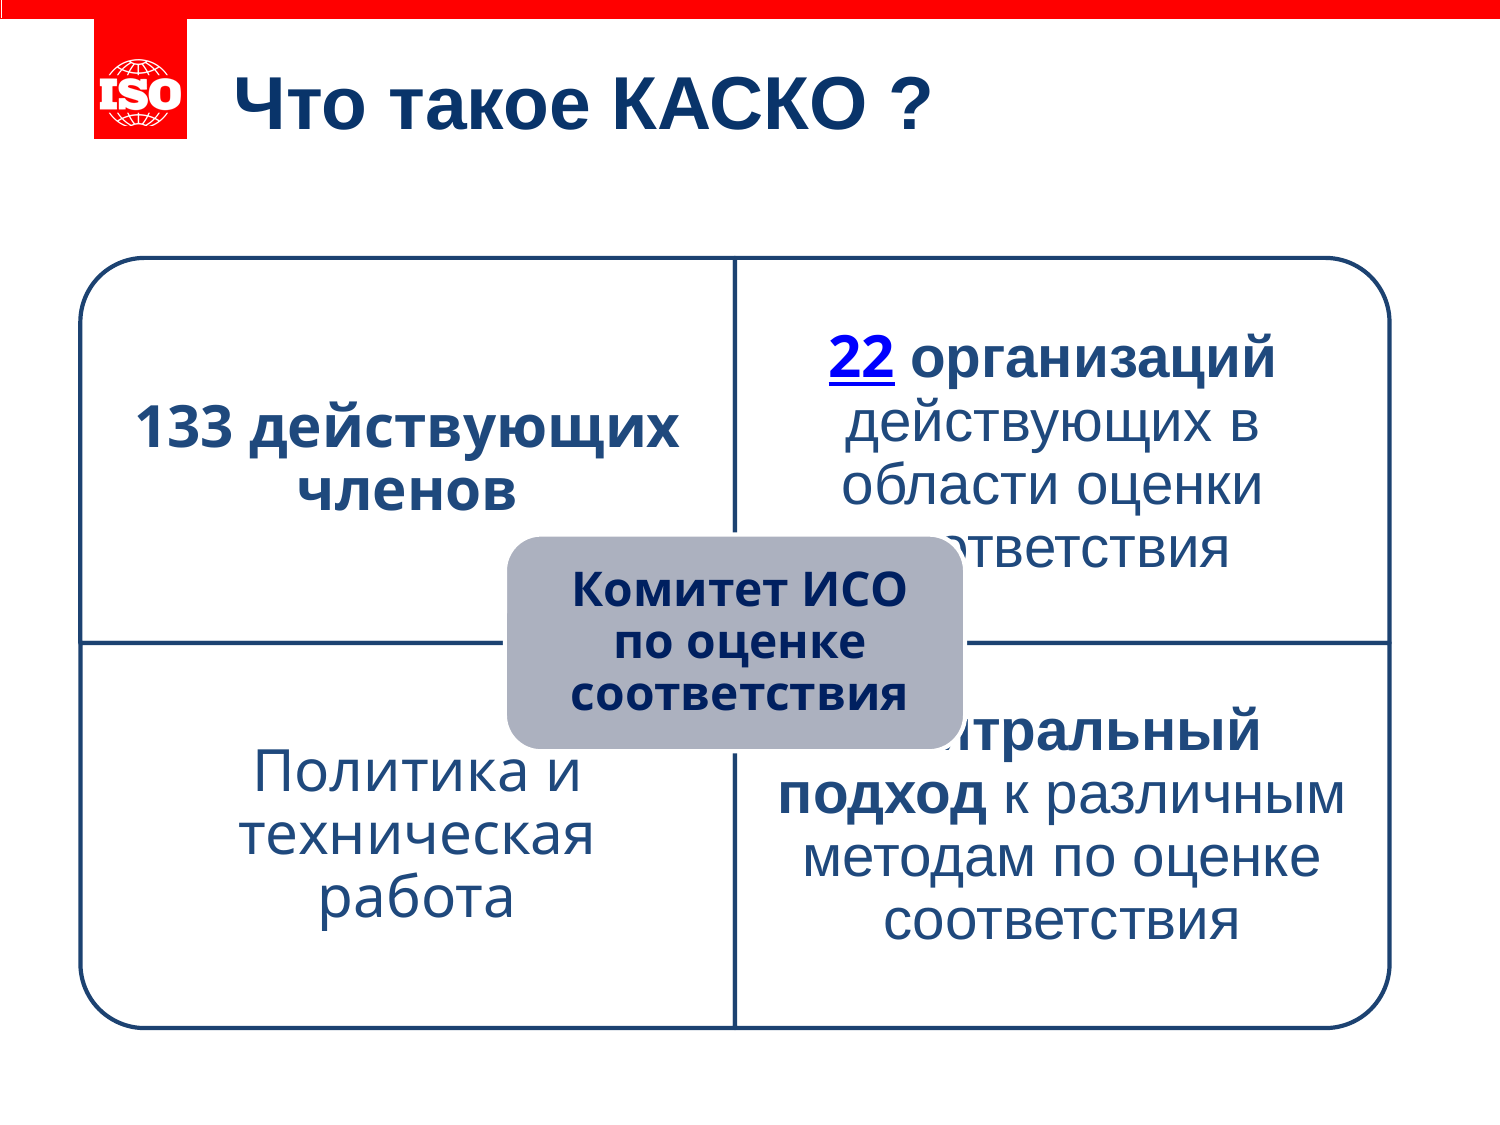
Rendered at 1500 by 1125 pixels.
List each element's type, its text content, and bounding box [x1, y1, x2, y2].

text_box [80, 257, 1390, 1029]
text_box Что такое КАСКО ? [218, 47, 1471, 152]
